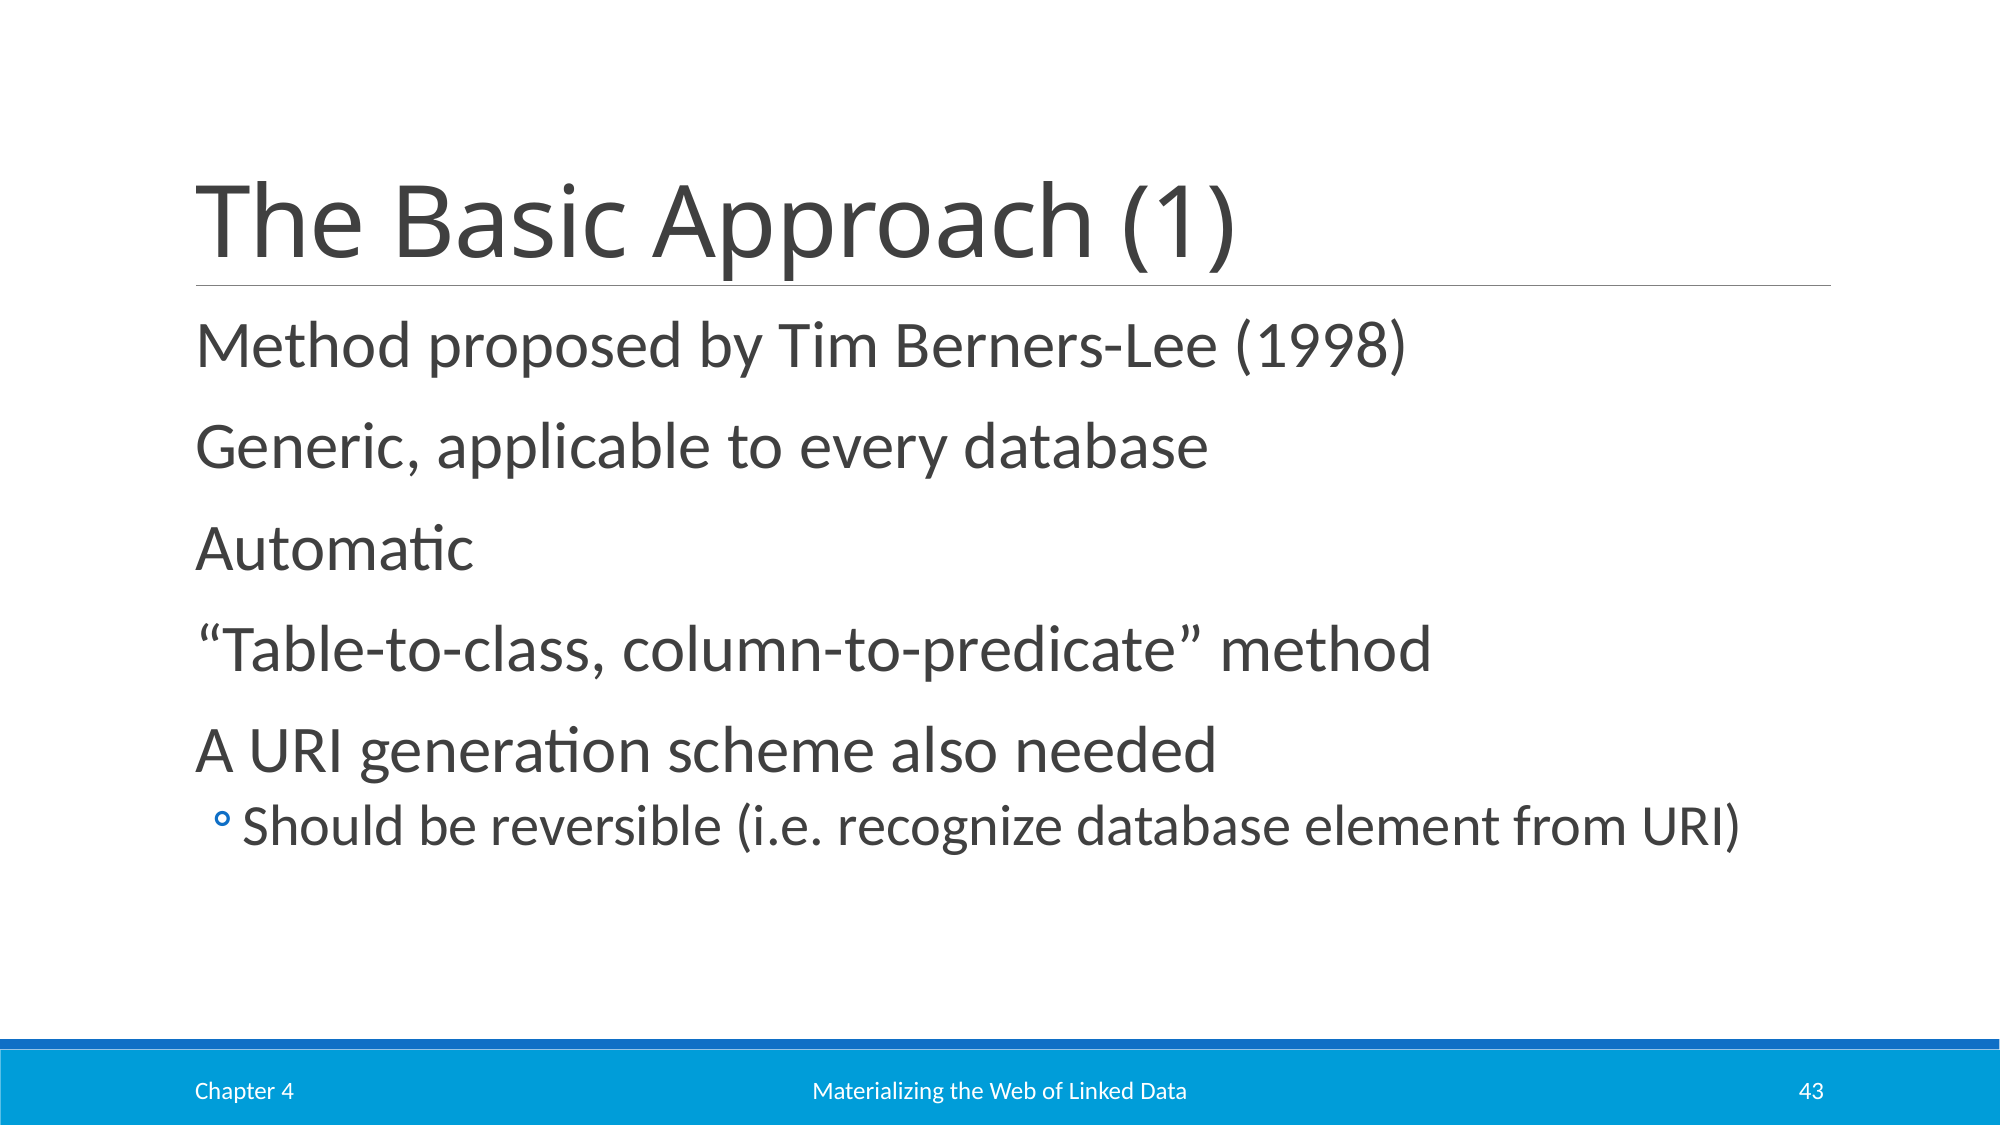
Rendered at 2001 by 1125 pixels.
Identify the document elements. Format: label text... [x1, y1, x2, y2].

slide_number 43 [1624, 1059, 1840, 1120]
title The Basic Approach (1) [180, 47, 1830, 285]
footer Materializing the Web of Linked Data [604, 1059, 1396, 1120]
list Method proposed by Tim Berners-Lee (1998) Generic, applicable to every database Automatic “Table-to-class, column-to-predicate” method A URI generation scheme also needed Should be reversible (i.e. recognize database element from URI) [180, 302, 1830, 963]
slide_number Chapter 4 [180, 1059, 586, 1120]
